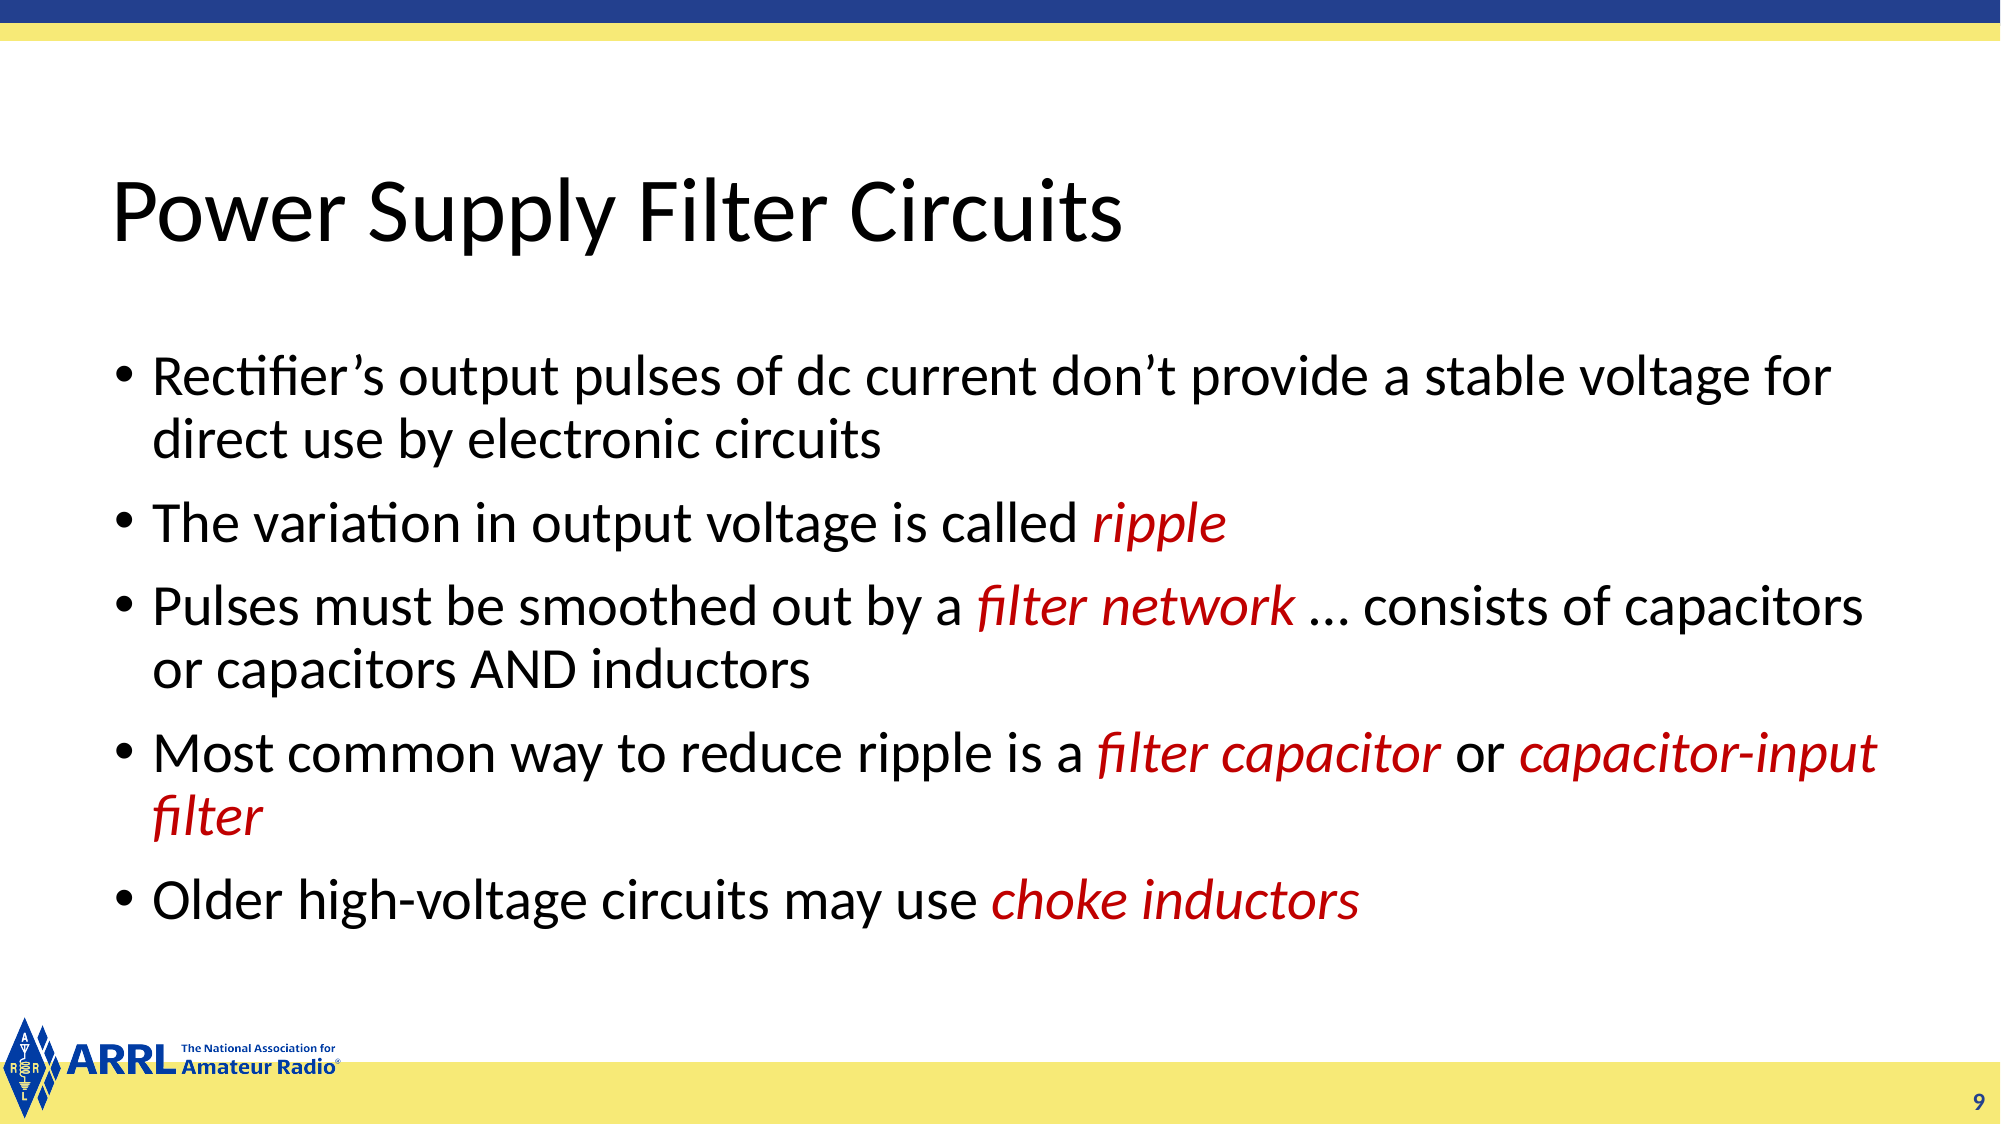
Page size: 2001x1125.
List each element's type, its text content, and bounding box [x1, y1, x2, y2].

list Rectifier’s output pulses of dc current don’t provide a stable voltage for direct use by electronic circuits The variation in output voltage is called ripple Pulses must be smoothed out by a filter network … consists of capacitors or capacitors AND inductors Most common way to reduce ripple is a filter capacitor or capacitor-input filter Older high-voltage circuits may use choke inductors [99, 337, 1900, 1088]
picture [1, 1015, 342, 1121]
title Power Supply Filter Circuits [96, 155, 1897, 356]
